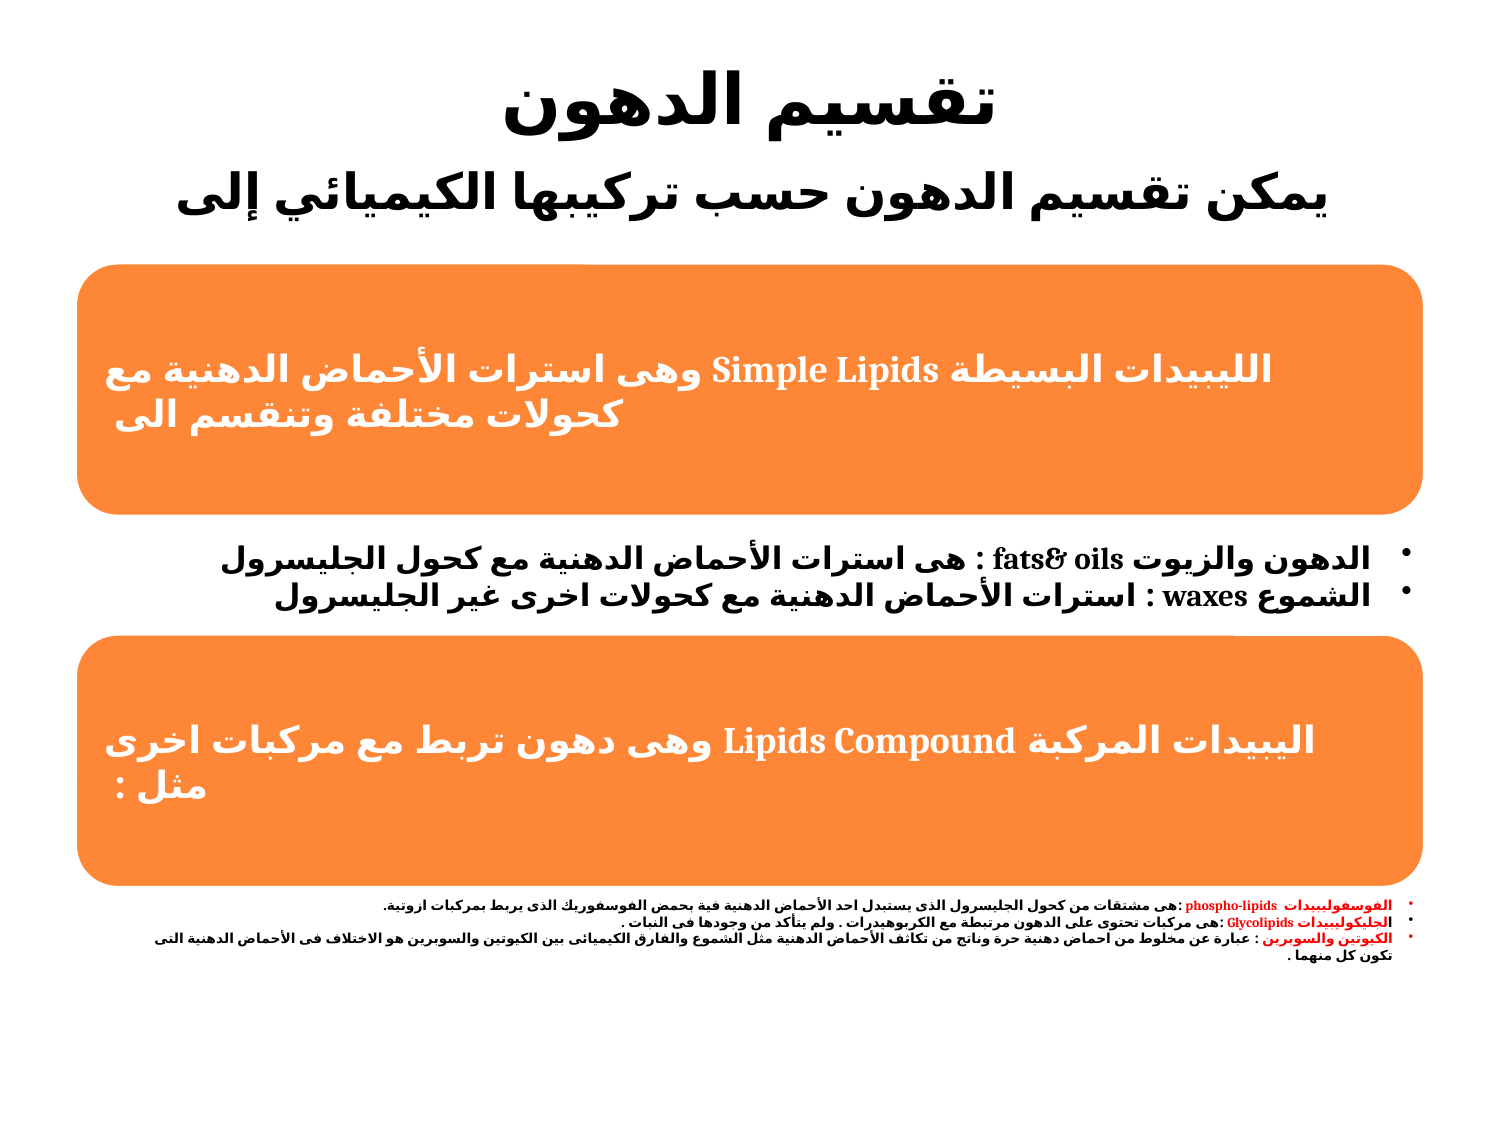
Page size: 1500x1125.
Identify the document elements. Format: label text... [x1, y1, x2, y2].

title تقسيم الدهون يمكن تقسيم الدهون حسب تركيبها الكيميائي إلى [75, 45, 1425, 233]
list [74, 262, 1426, 1006]
